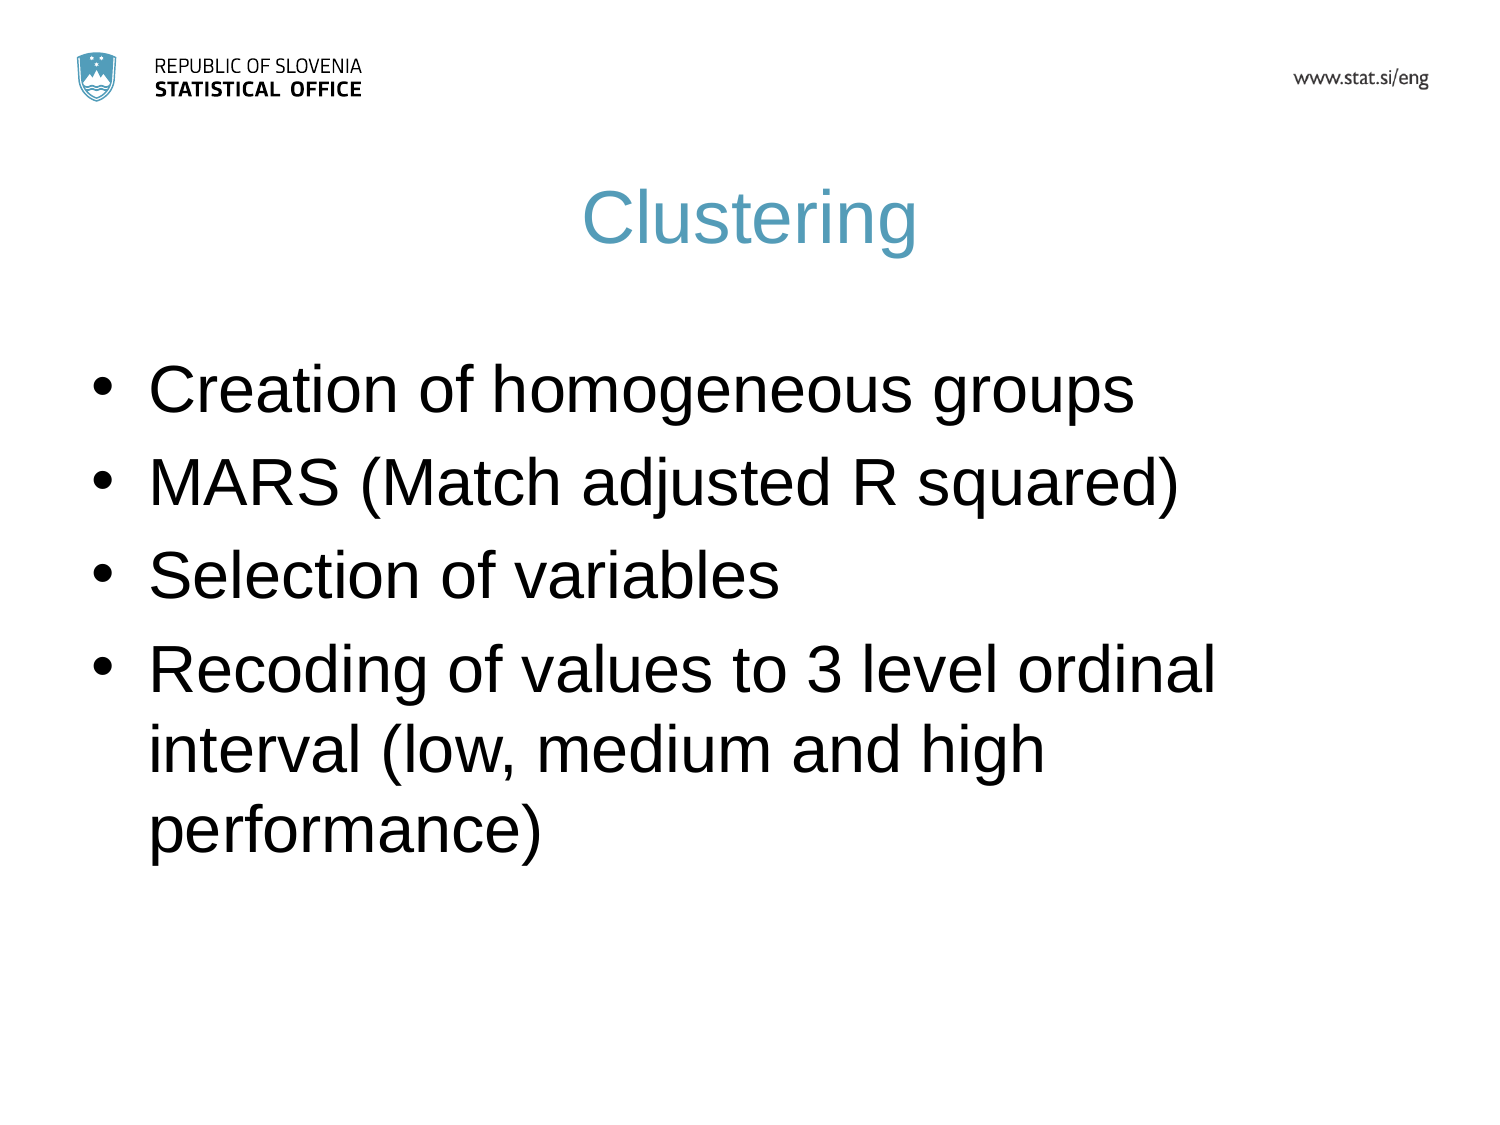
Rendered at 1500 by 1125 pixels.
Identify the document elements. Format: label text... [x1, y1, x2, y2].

title Clustering [75, 113, 1425, 315]
list Creation of homogeneous groups MARS (Match adjusted R squared) Selection of variables Recoding of values to 3 level ordinal interval (low, medium and high performance) [76, 338, 1424, 1000]
picture [1293, 62, 1436, 92]
